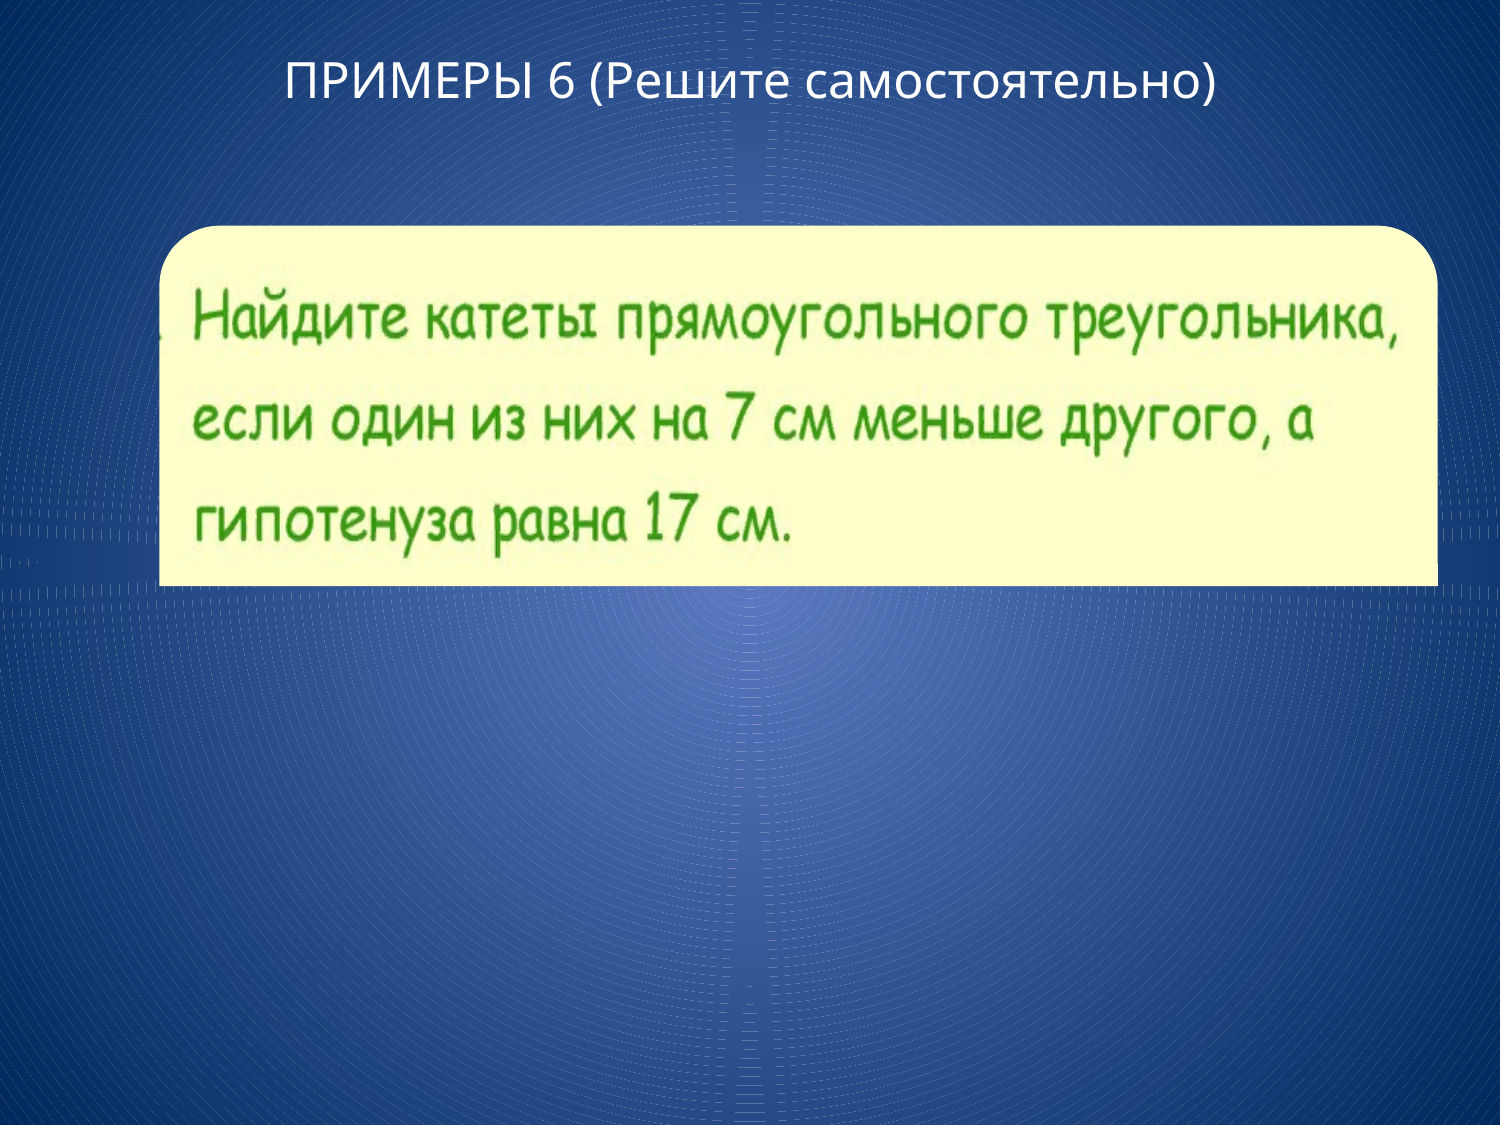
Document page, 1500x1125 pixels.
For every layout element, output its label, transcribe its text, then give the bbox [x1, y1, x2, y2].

picture [159, 225, 1438, 587]
title ПРИМЕРЫ 6 (Решите самостоятельно) [75, 45, 1425, 112]
